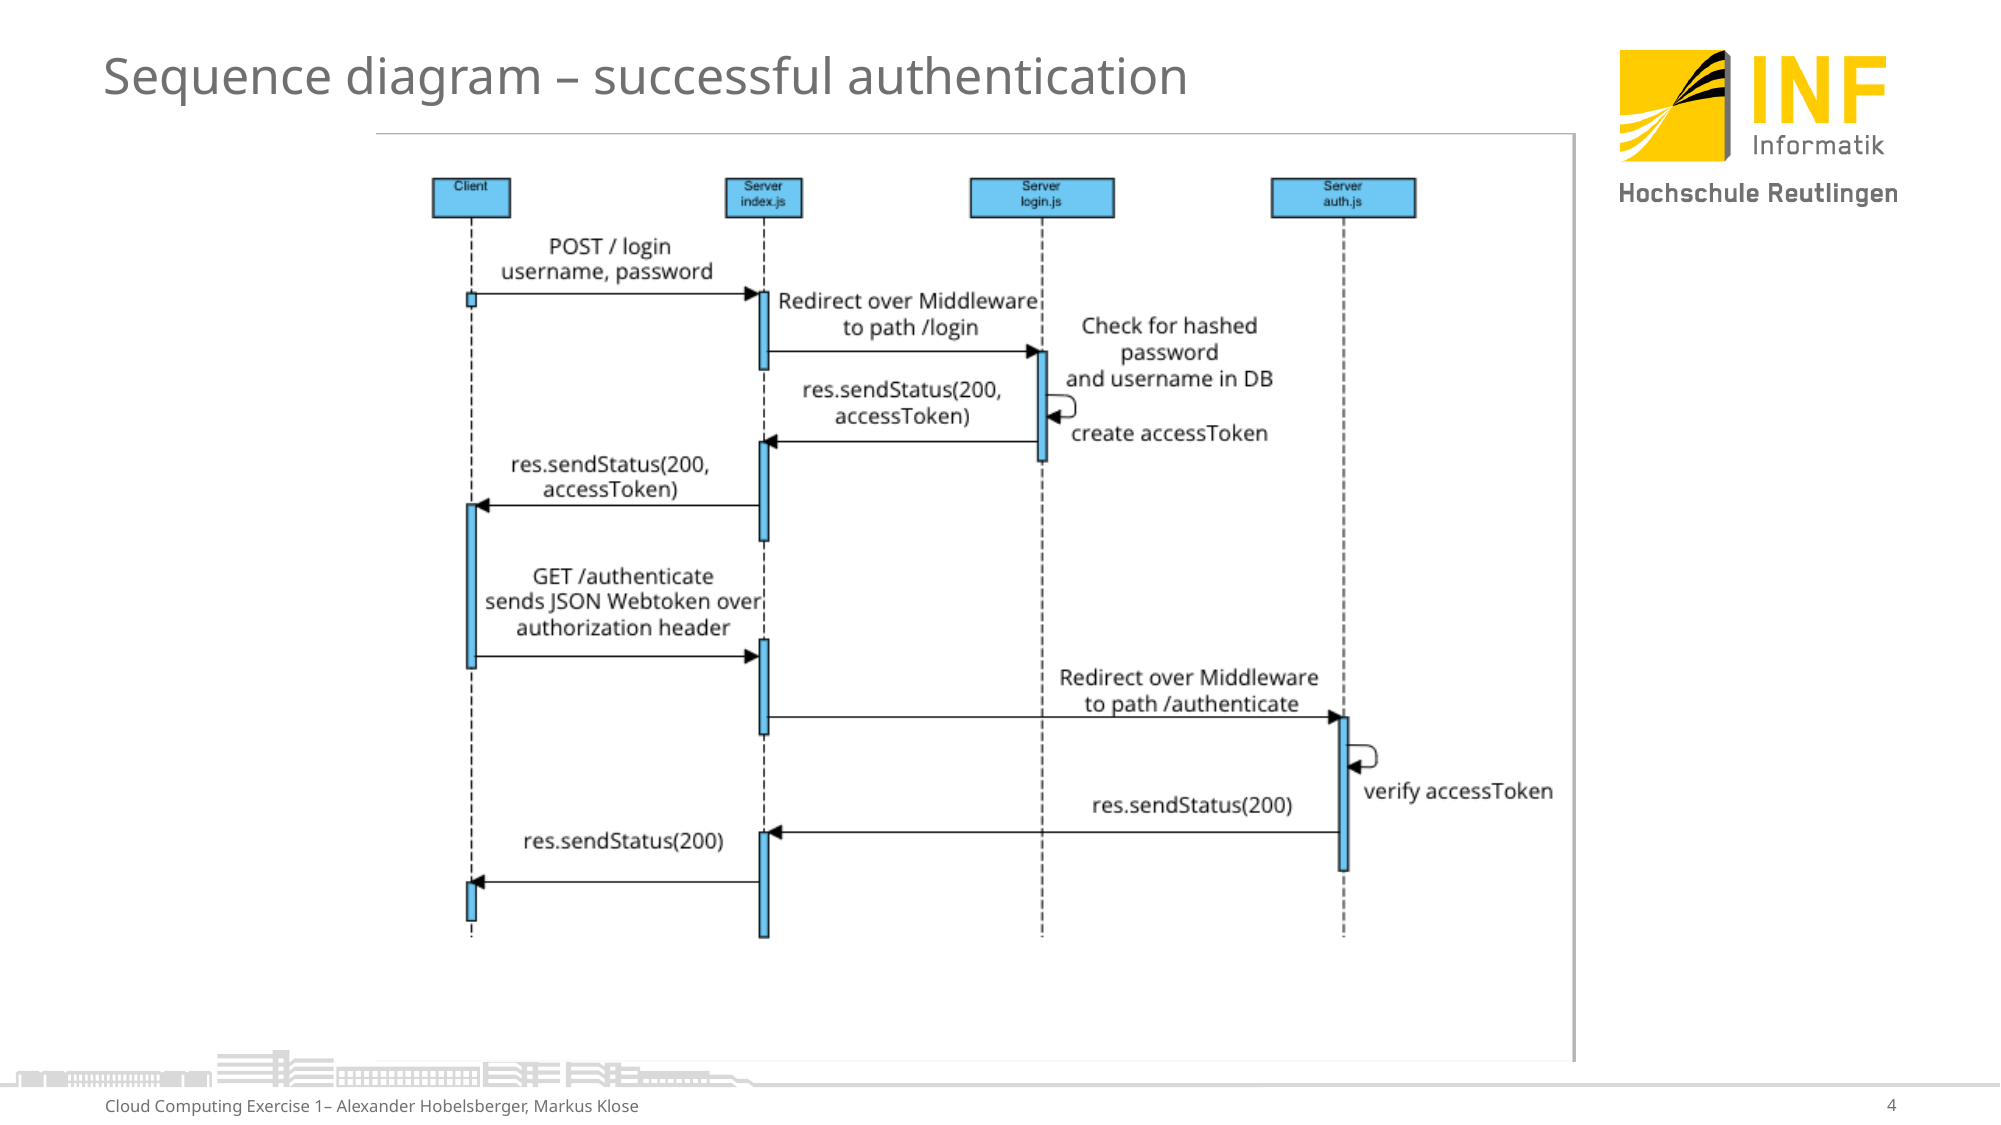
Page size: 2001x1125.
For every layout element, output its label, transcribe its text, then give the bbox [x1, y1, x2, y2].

slide_number 4 [1752, 1087, 1897, 1125]
title Sequence diagram – successful authentication [103, 51, 1473, 164]
picture [376, 133, 1576, 1063]
picture [1620, 50, 1897, 207]
footer Cloud Computing Exercise 1– Alexander Hobelsberger, Markus Klose [105, 1087, 1576, 1125]
